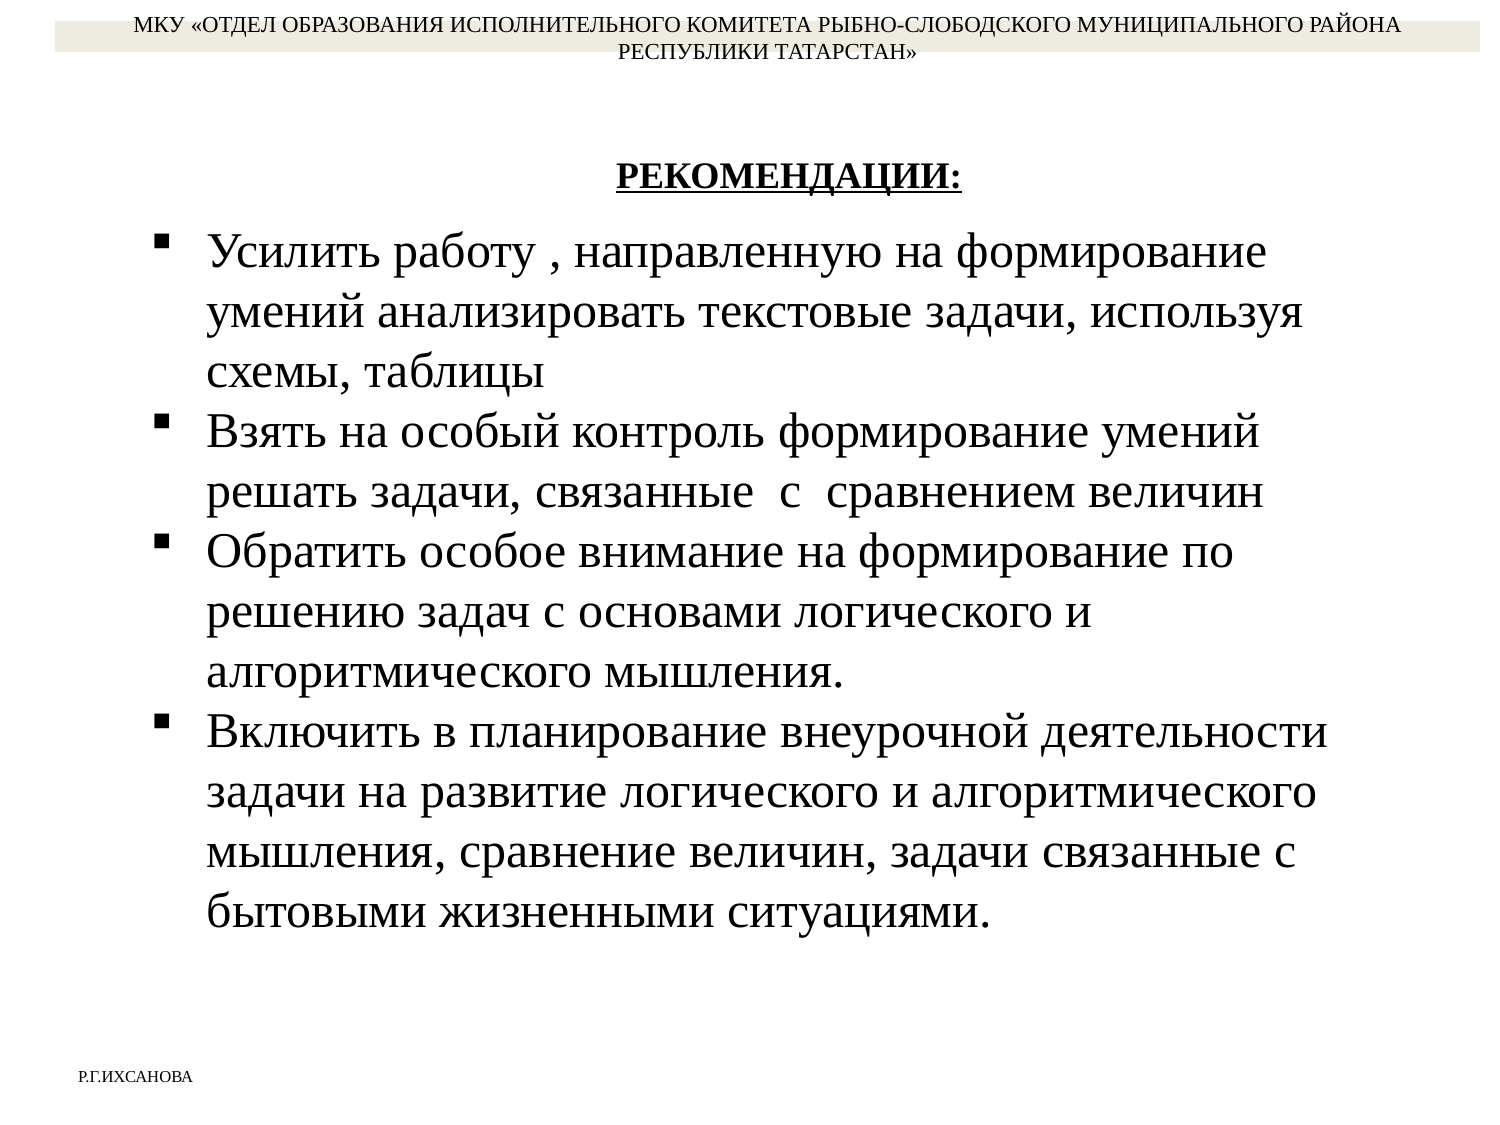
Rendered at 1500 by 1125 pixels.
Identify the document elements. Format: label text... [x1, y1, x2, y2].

text_box РЕКОМЕНДАЦИИ: Усилить работу , направленную на формирование умений анализировать текстовые задачи, используя схемы, таблицы Взять на особый контроль формирование умений решать задачи, связанные с сравнением величин Обратить особое внимание на формирование по решению задач с основами логического и алгоритмического мышления. Включить в планирование внеурочной деятельности задачи на развитие логического и алгоритмического мышления, сравнение величин, задачи связанные с бытовыми жизненными ситуациями. [135, 137, 1435, 945]
text_box МКУ «ОТДЕЛ ОБРАЗОВАНИЯ ИСПОЛНИТЕЛЬНОГО КОМИТЕТА РЫБНО-СЛОБОДСКОГО МУНИЦИПАЛЬНОГО РАЙОНА РЕСПУБЛИКИ ТАТАРСТАН» [51, 17, 1484, 57]
text_box Р.Г.ИХСАНОВА [16, 1045, 256, 1108]
